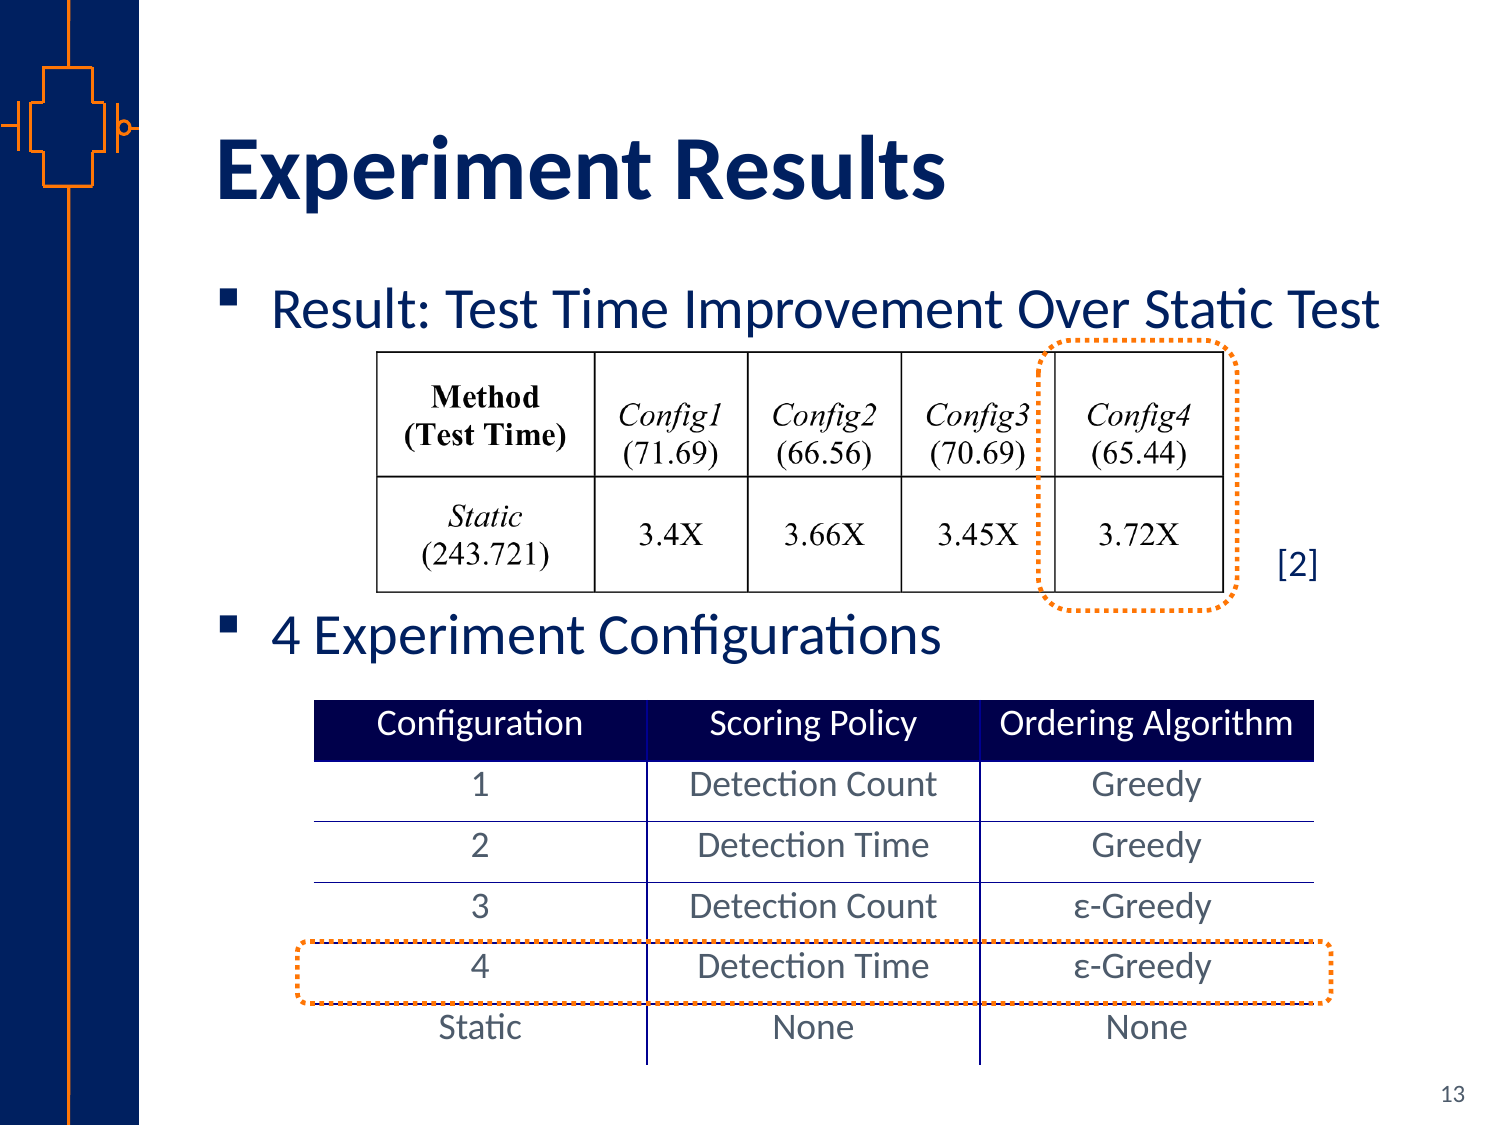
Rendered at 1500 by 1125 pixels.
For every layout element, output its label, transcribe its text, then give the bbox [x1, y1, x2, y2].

title Experiment Results [200, 37, 1388, 225]
table_cell Detection Time [648, 822, 979, 882]
table_cell Greedy [981, 822, 1314, 882]
table_cell Detection Count [648, 762, 979, 821]
table_cell None [981, 1005, 1314, 1065]
table_header Scoring Policy [648, 700, 979, 760]
text_box [2] [1261, 531, 1341, 603]
table_header Ordering Algorithm [981, 700, 1314, 760]
table_cell Detection Count [648, 883, 979, 941]
table_cell 2 [314, 822, 646, 882]
slide_number 13 [1425, 1062, 1488, 1123]
table_header Configuration [314, 700, 646, 760]
table_cell None [648, 1005, 979, 1065]
text_box [296, 940, 1333, 1005]
table_cell 3 [314, 883, 646, 941]
table_cell Static [314, 1005, 646, 1065]
table_cell 1 [314, 762, 646, 821]
table_cell ε-Greedy [981, 883, 1314, 941]
picture [357, 340, 1253, 608]
list Result: Test Time Improvement Over Static Test 4 Experiment Configurations [200, 262, 1425, 988]
table_cell Greedy [981, 762, 1314, 821]
